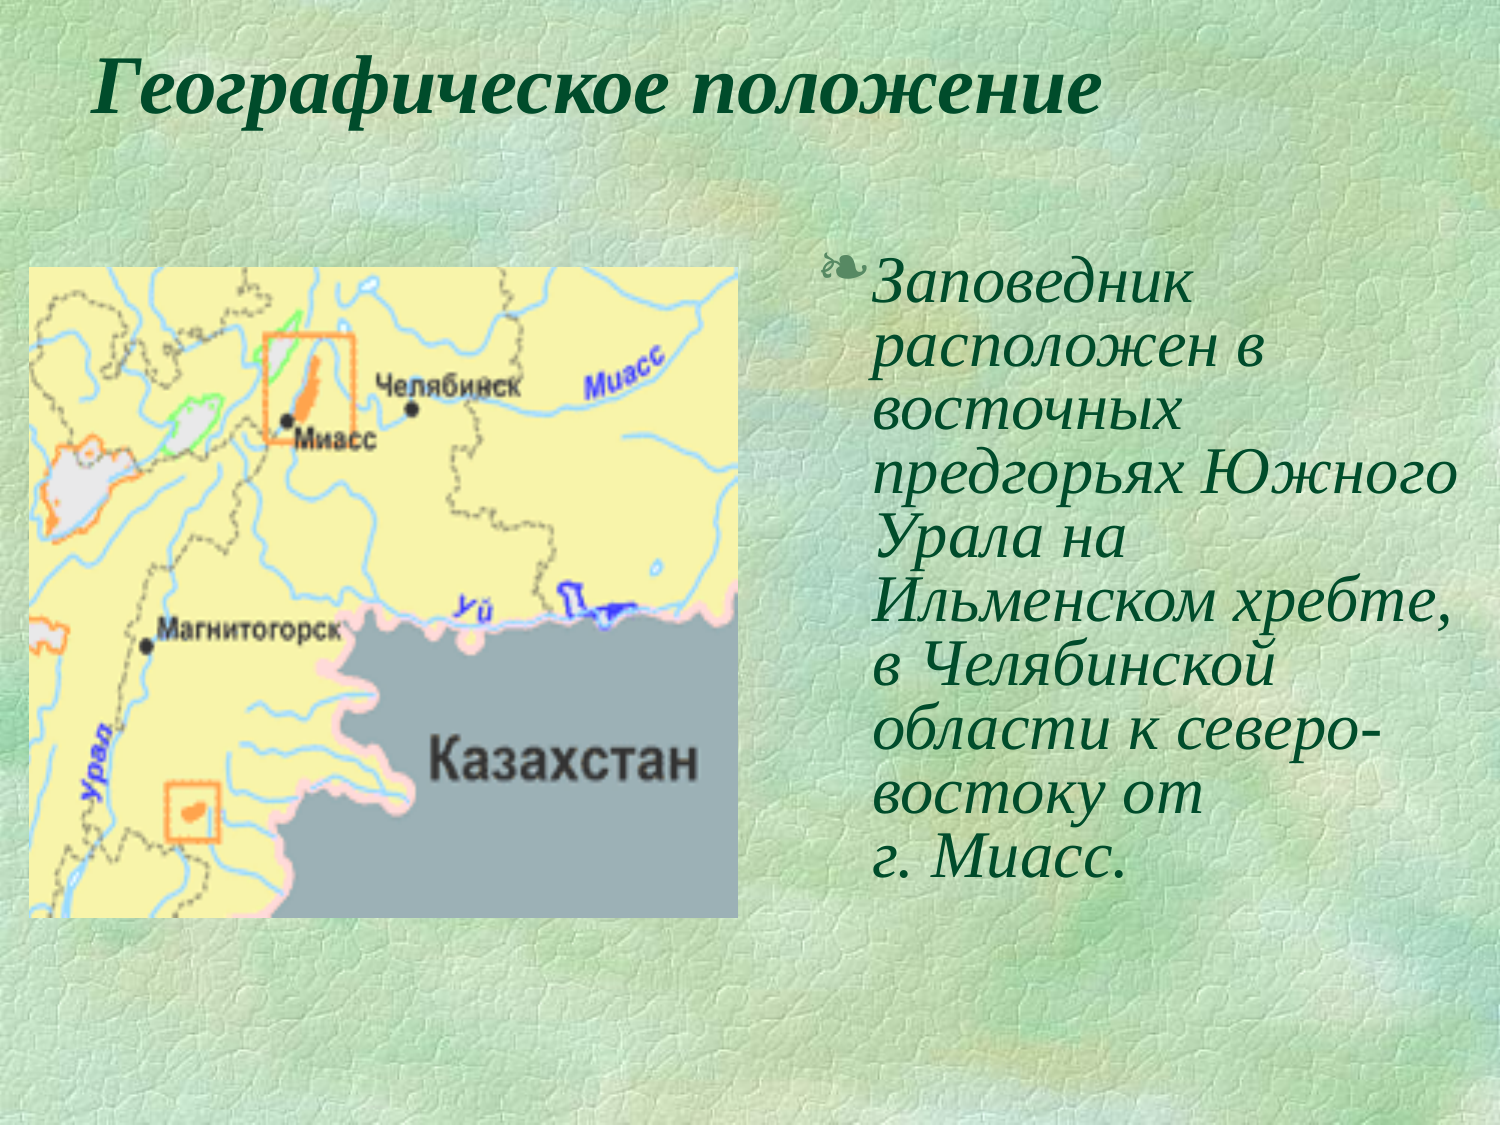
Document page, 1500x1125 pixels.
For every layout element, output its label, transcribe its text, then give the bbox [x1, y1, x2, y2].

title Географическое положение [76, 42, 1451, 138]
list Заповедник расположен в восточных предгорьях Южного Урала на Ильменском хребте, в Челябинской области к северо-востоку от г. Миасс. [801, 243, 1500, 1071]
picture [0, 0, 1500, 1125]
